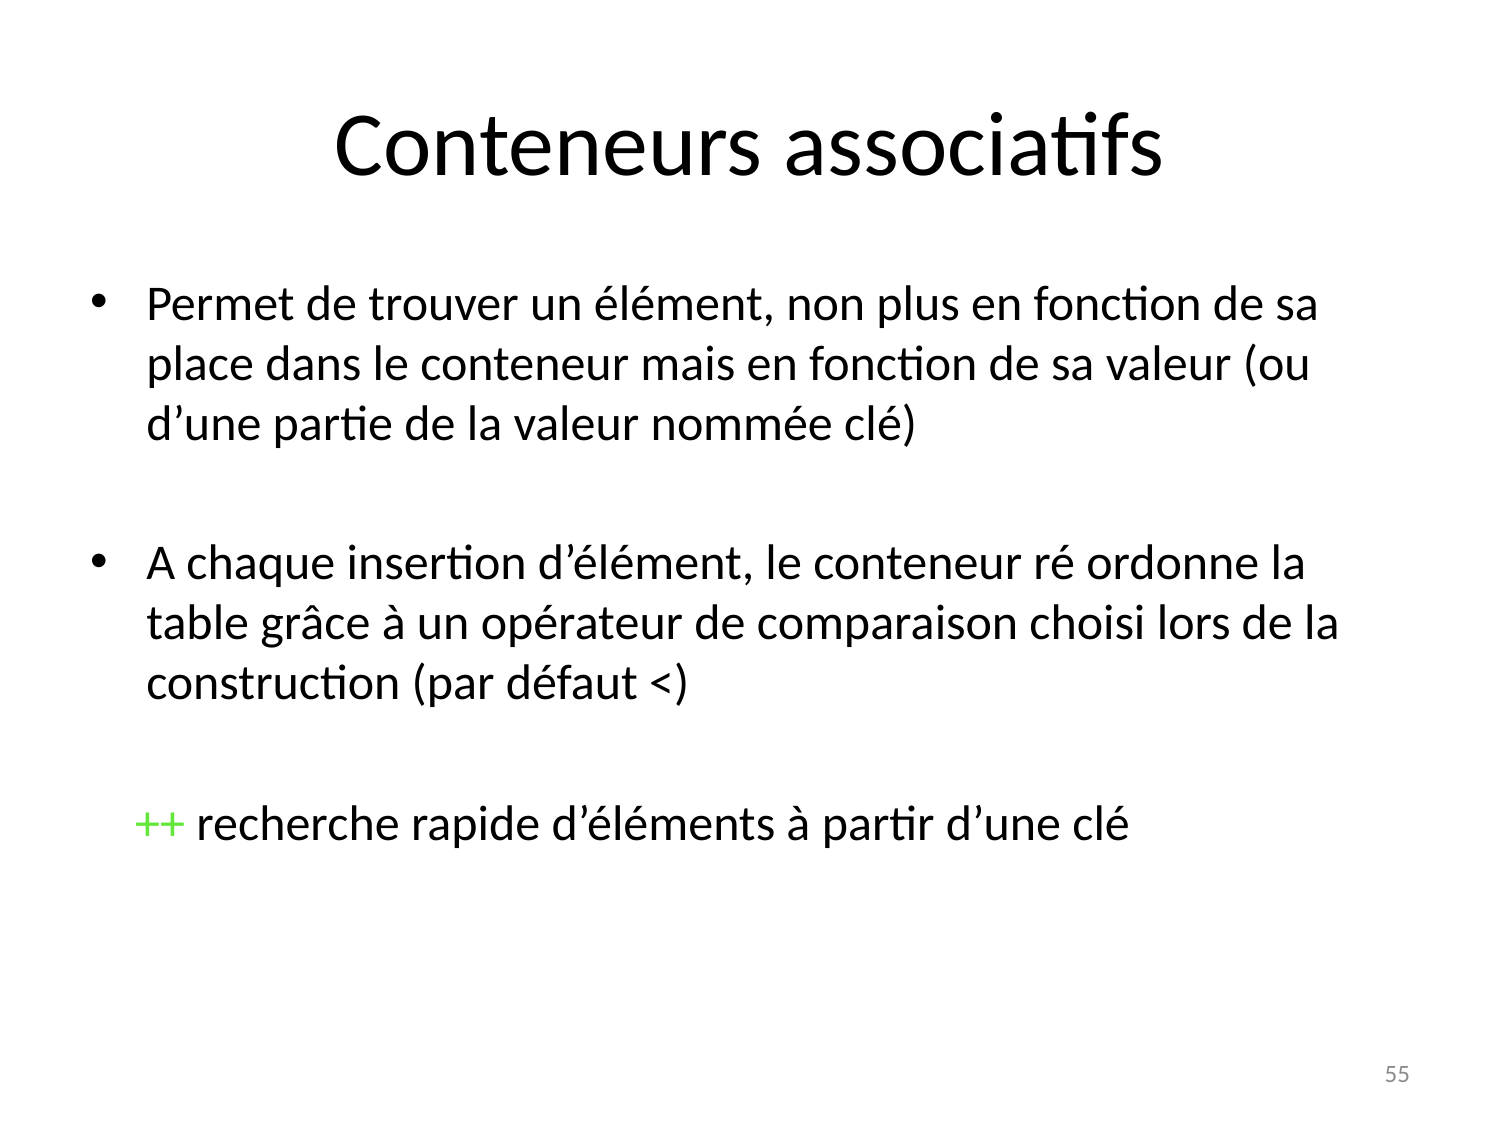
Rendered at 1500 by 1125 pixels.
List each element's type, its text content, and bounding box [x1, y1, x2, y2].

slide_number 55 [1074, 1042, 1425, 1103]
title Conteneurs associatifs [75, 45, 1425, 233]
list Permet de trouver un élément, non plus en fonction de sa place dans le conteneur mais en fonction de sa valeur (ou d’une partie de la valeur nommée clé) A chaque insertion d’élément, le conteneur ré ordonne la table grâce à un opérateur de comparaison choisi lors de la construction (par défaut <) ++ recherche rapide d’éléments à partir d’une clé [75, 262, 1425, 1005]
